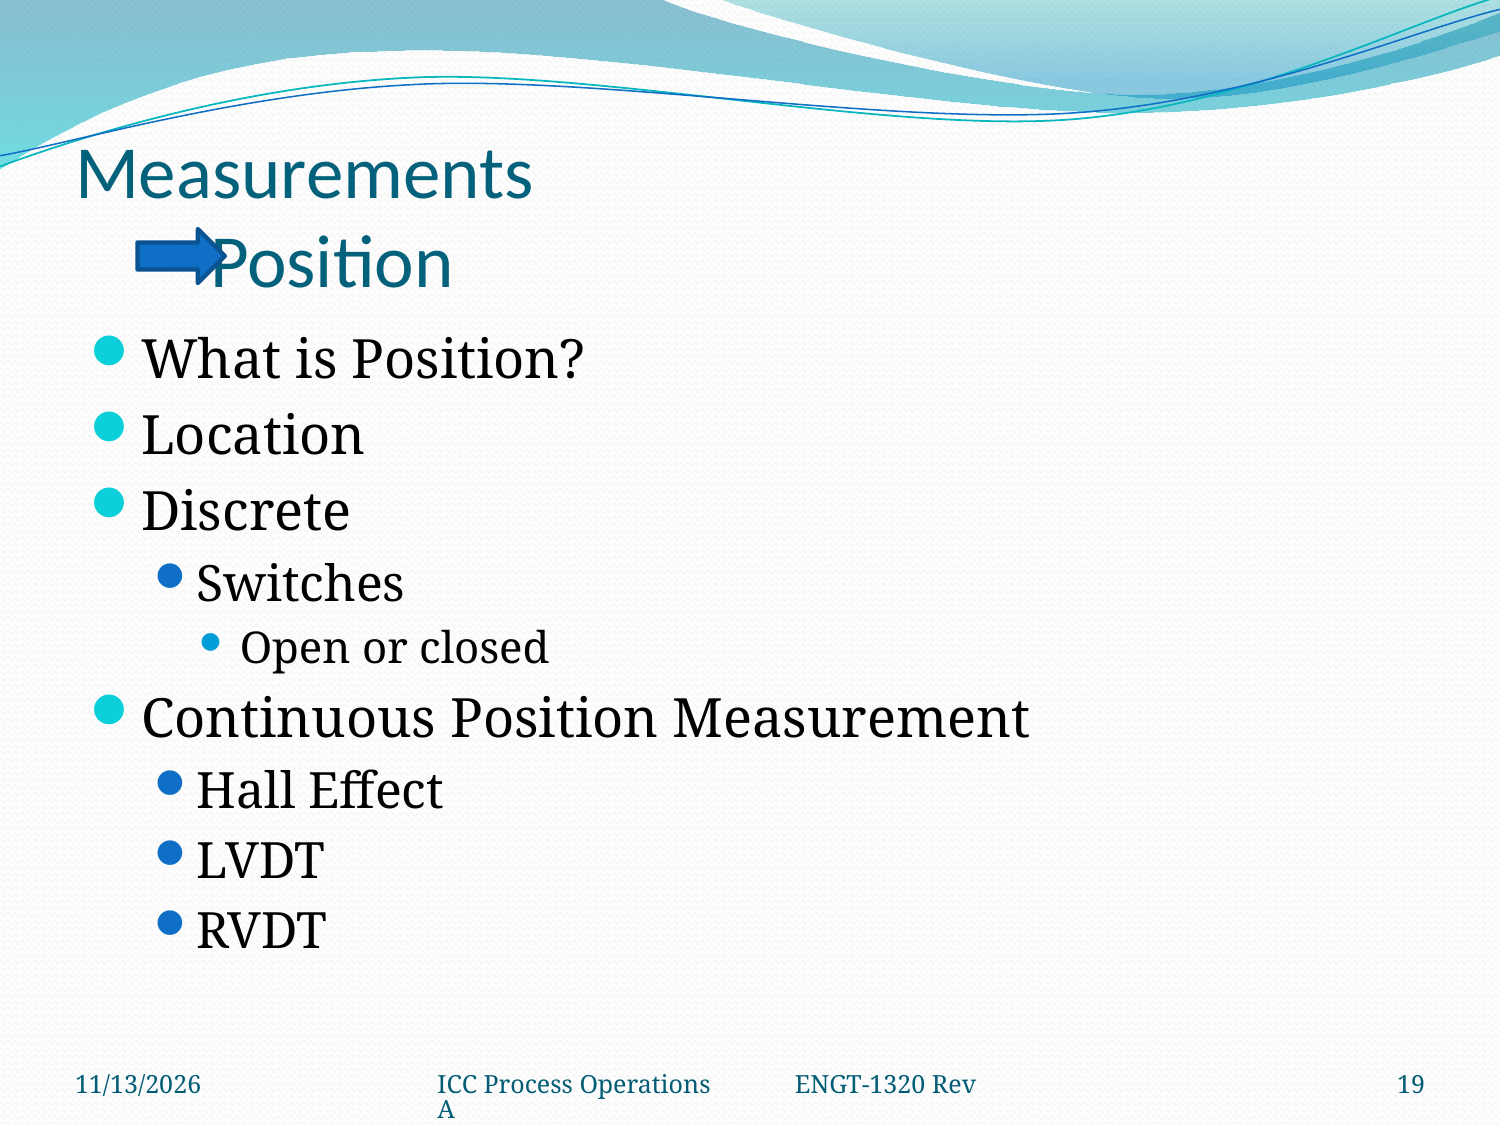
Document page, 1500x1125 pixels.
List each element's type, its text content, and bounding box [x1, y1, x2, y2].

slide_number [75, 1042, 425, 1103]
footer ICC Process Operations ENGT-1320 Rev A [437, 1042, 988, 1103]
text_box [135, 226, 228, 286]
slide_number 19 [1299, 1042, 1425, 1103]
list What is Position? Location Discrete Switches Open or closed Continuous Position Measurement Hall Effect LVDT RVDT [75, 317, 1425, 1038]
title Measurements Position [75, 115, 1425, 303]
